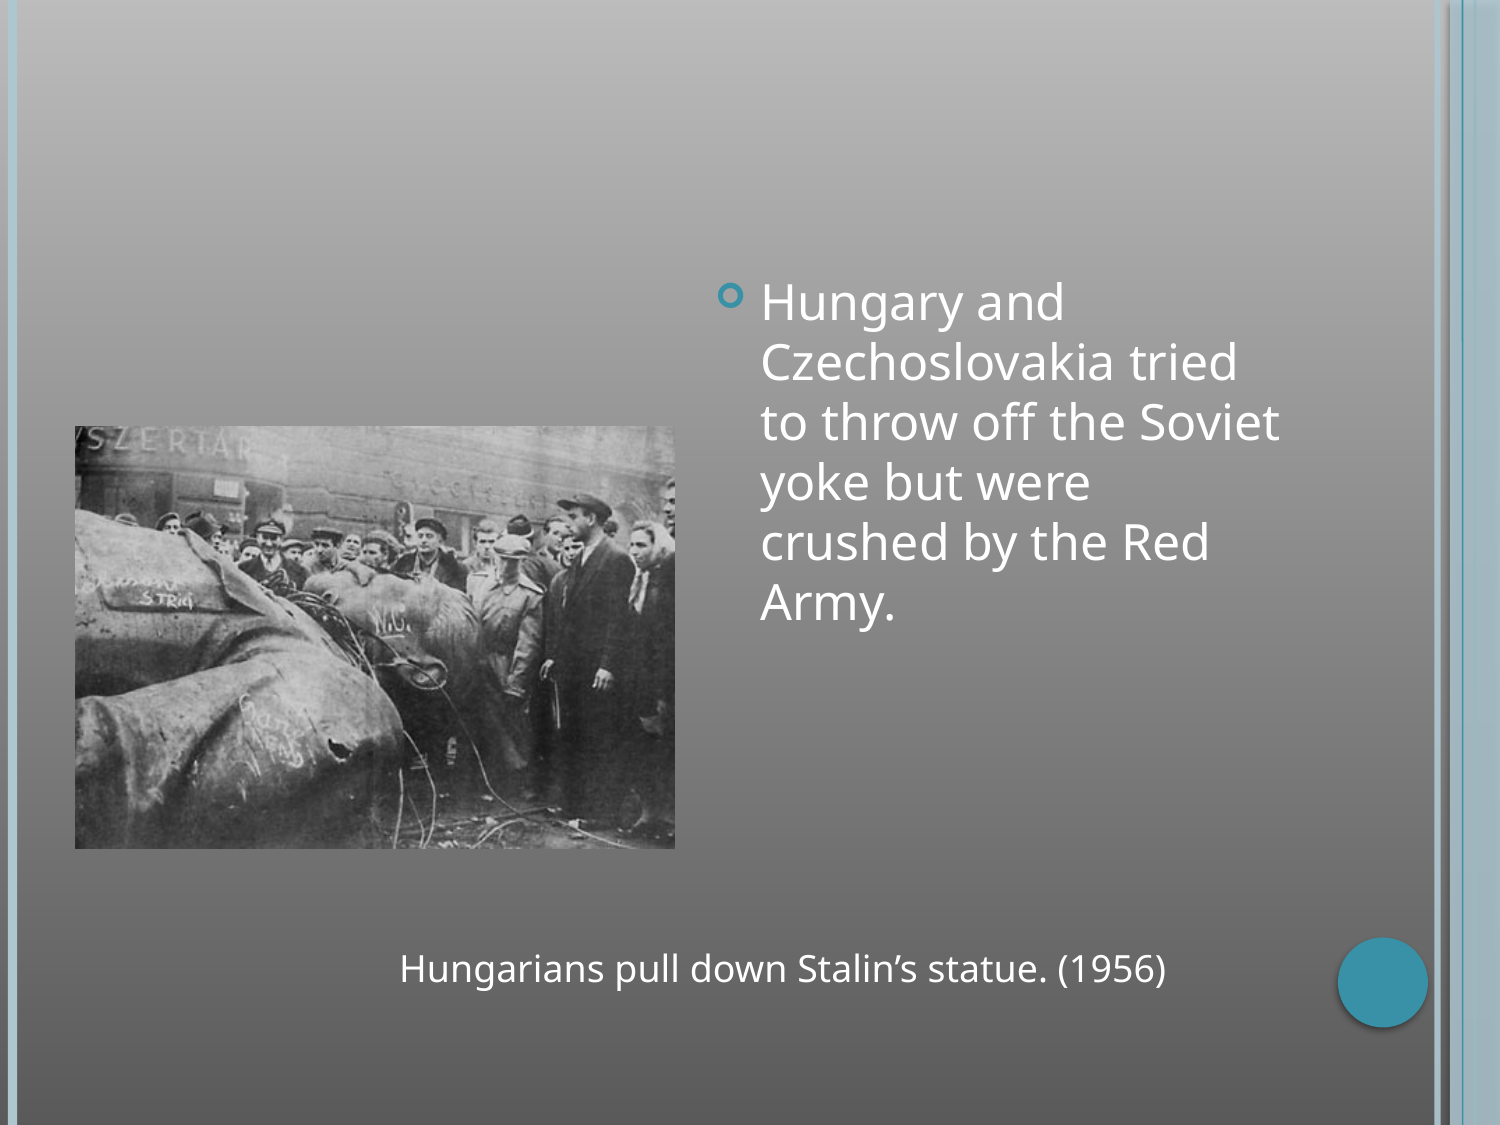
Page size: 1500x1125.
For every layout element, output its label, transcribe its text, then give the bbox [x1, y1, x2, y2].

text_box Hungarians pull down Stalin’s statue. (1956) [384, 937, 1182, 998]
list Hungary and Czechoslovakia tried to throw off the Soviet yoke but were crushed by the Red Army. [700, 262, 1301, 1013]
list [74, 426, 676, 849]
